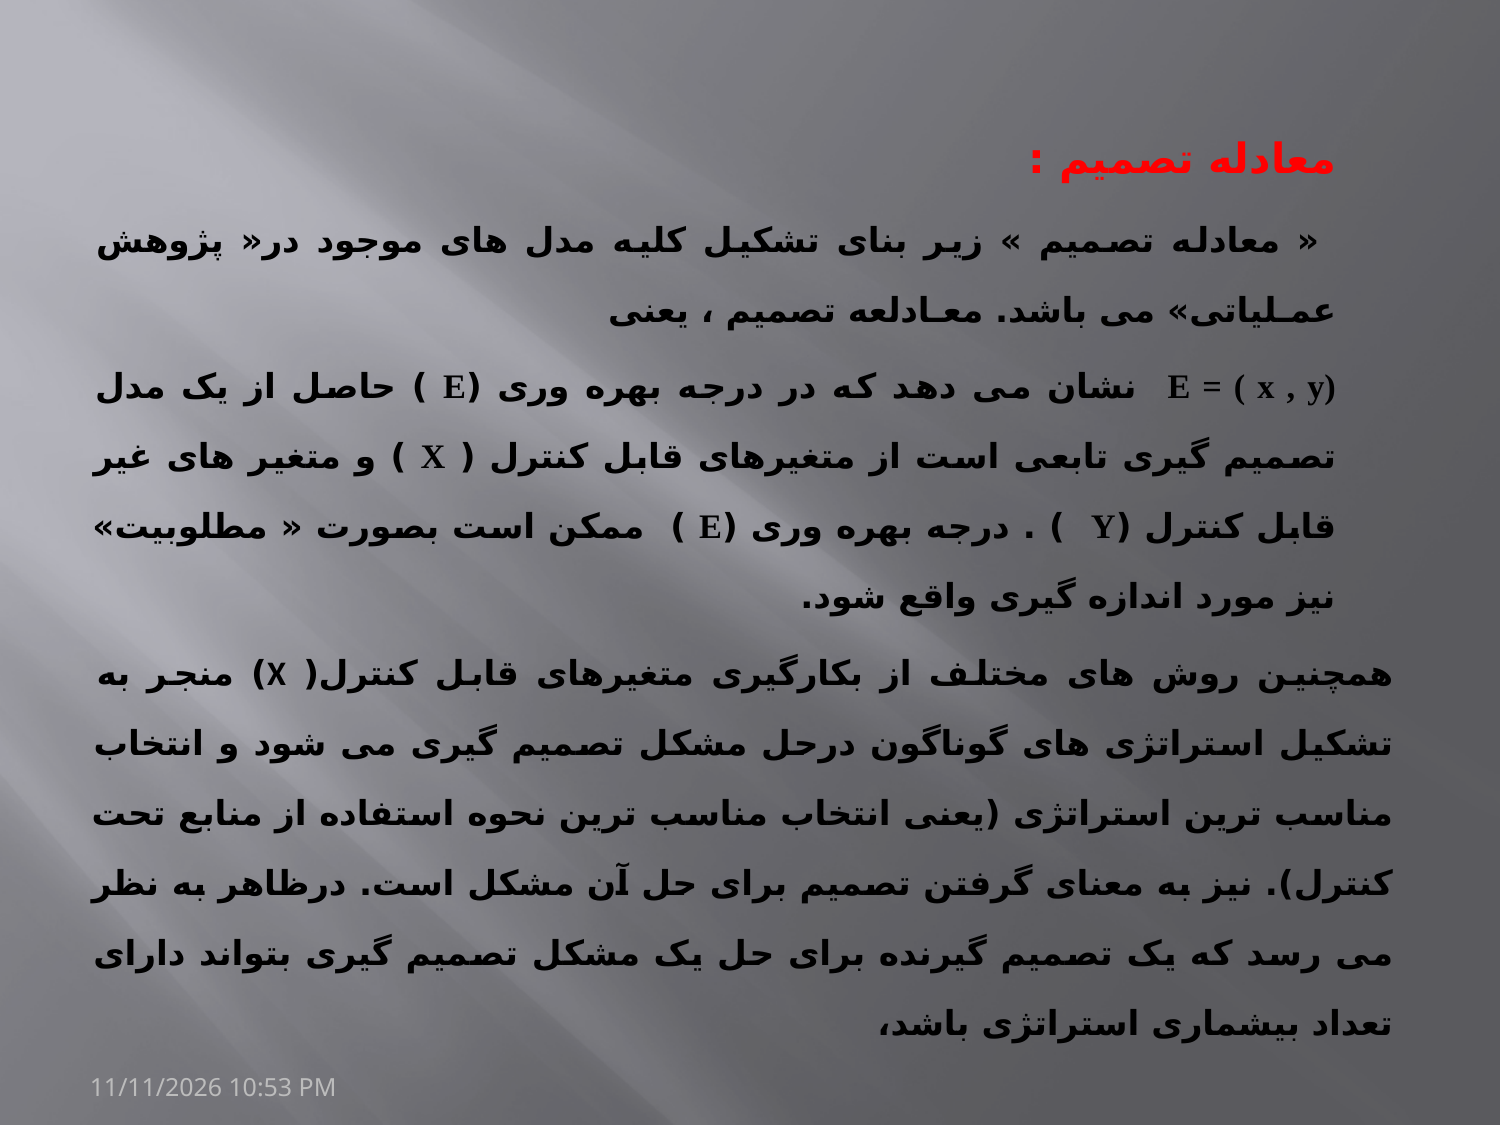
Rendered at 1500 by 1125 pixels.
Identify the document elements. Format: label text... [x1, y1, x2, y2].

list معادله تصمیم : « معادله تصمیم » زیر بنای تشکیل کلیه مدل های موجود در« پژوهش عمـلیاتی» می باشد. معـادلعه تصمیم ، یعنی E = ( x , y) نشان می دهد که در درجه بهره وری (E ) حاصل از یک مدل تصمیم گیری تابعی است از متغیرهای قابل کنترل ( X ) و متغیر های غیر قابل کنترل (Y ) . درجه بهره وری (E ) ممکن است بصورت « مطلوبیت» نیز مورد اندازه گیری واقع شود. همچنین روش های مختلف از بکارگیری متغیرهای قابل کنترل( X) منجر به تشکیل استراتژی های گوناگون درحل مشکل تصمیم گیری می شود و انتخاب مناسب ترین استراتژی (یعنی انتخاب مناسب ترین نحوه استفاده از منابع تحت کنترل). نیز به معنای گرفتن تصمیم برای حل آن مشکل است. درظاهر به نظر می رسد که یک تصمیم گیرنده برای حل یک مشکل تصمیم گیری بتواند دارای تعداد بیشماری استراتژی باشد، [76, 90, 1427, 1059]
slide_number 20/مارس/1 [75, 1052, 425, 1113]
